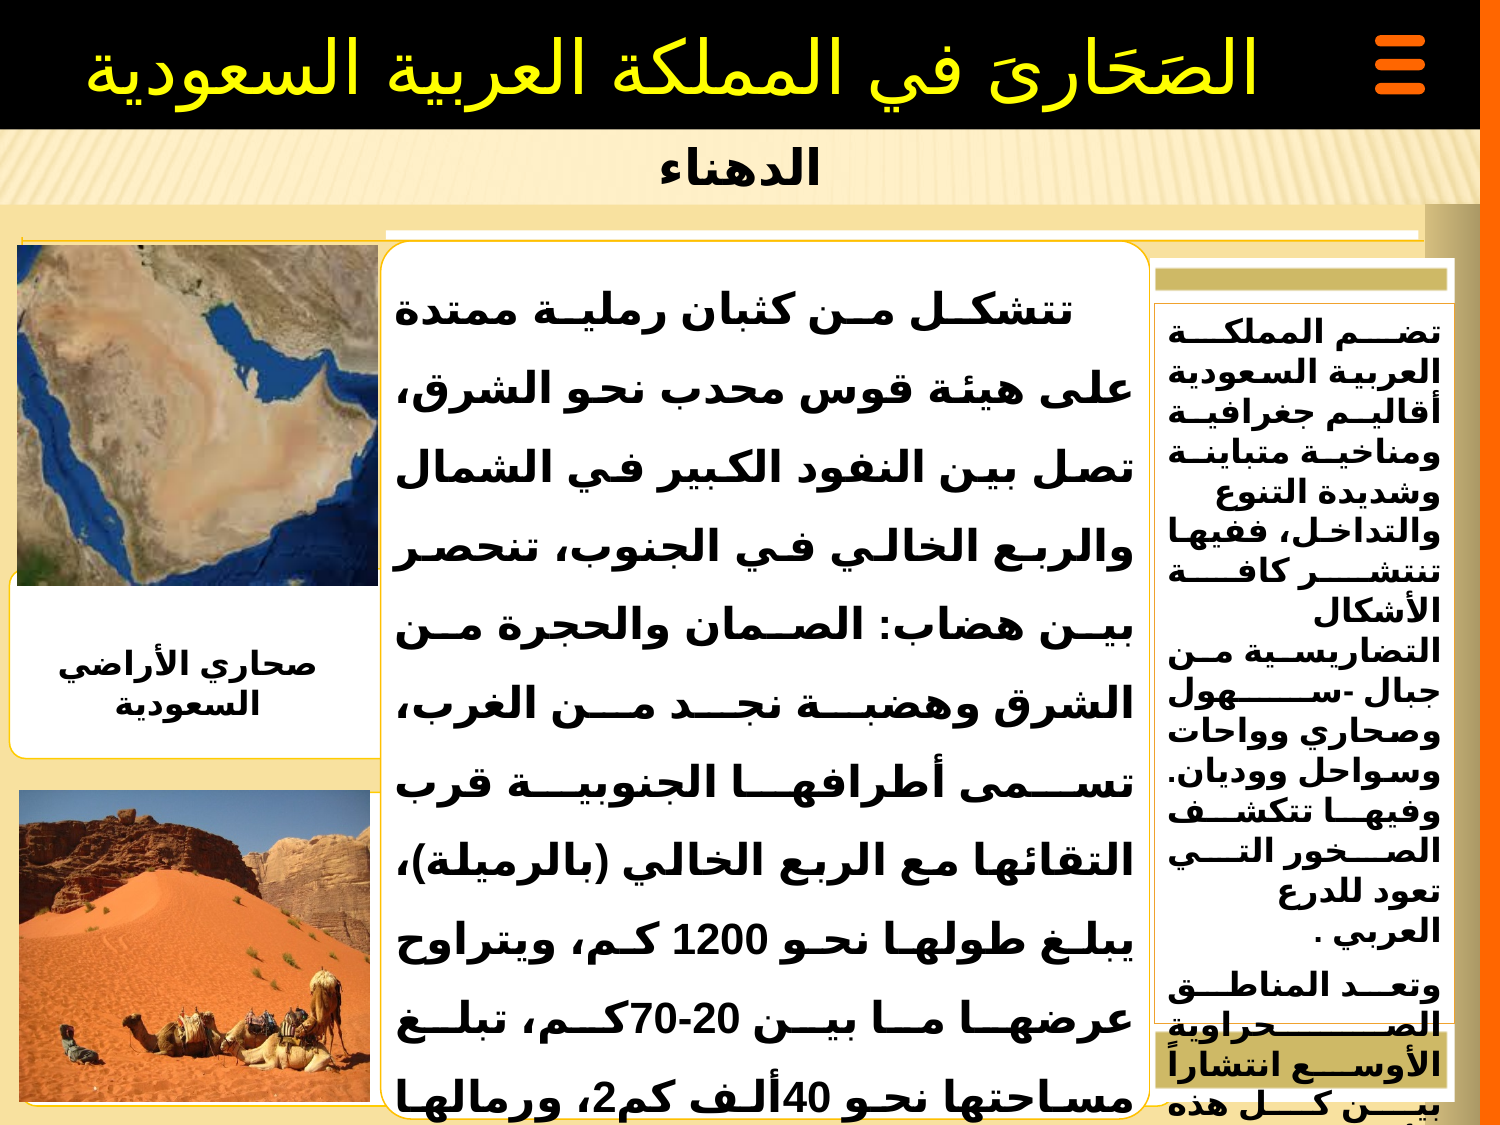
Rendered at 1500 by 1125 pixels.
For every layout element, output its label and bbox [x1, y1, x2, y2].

picture [17, 245, 379, 586]
picture [1149, 257, 1455, 1102]
picture [18, 789, 370, 1102]
text_box [0, 0, 1500, 1125]
